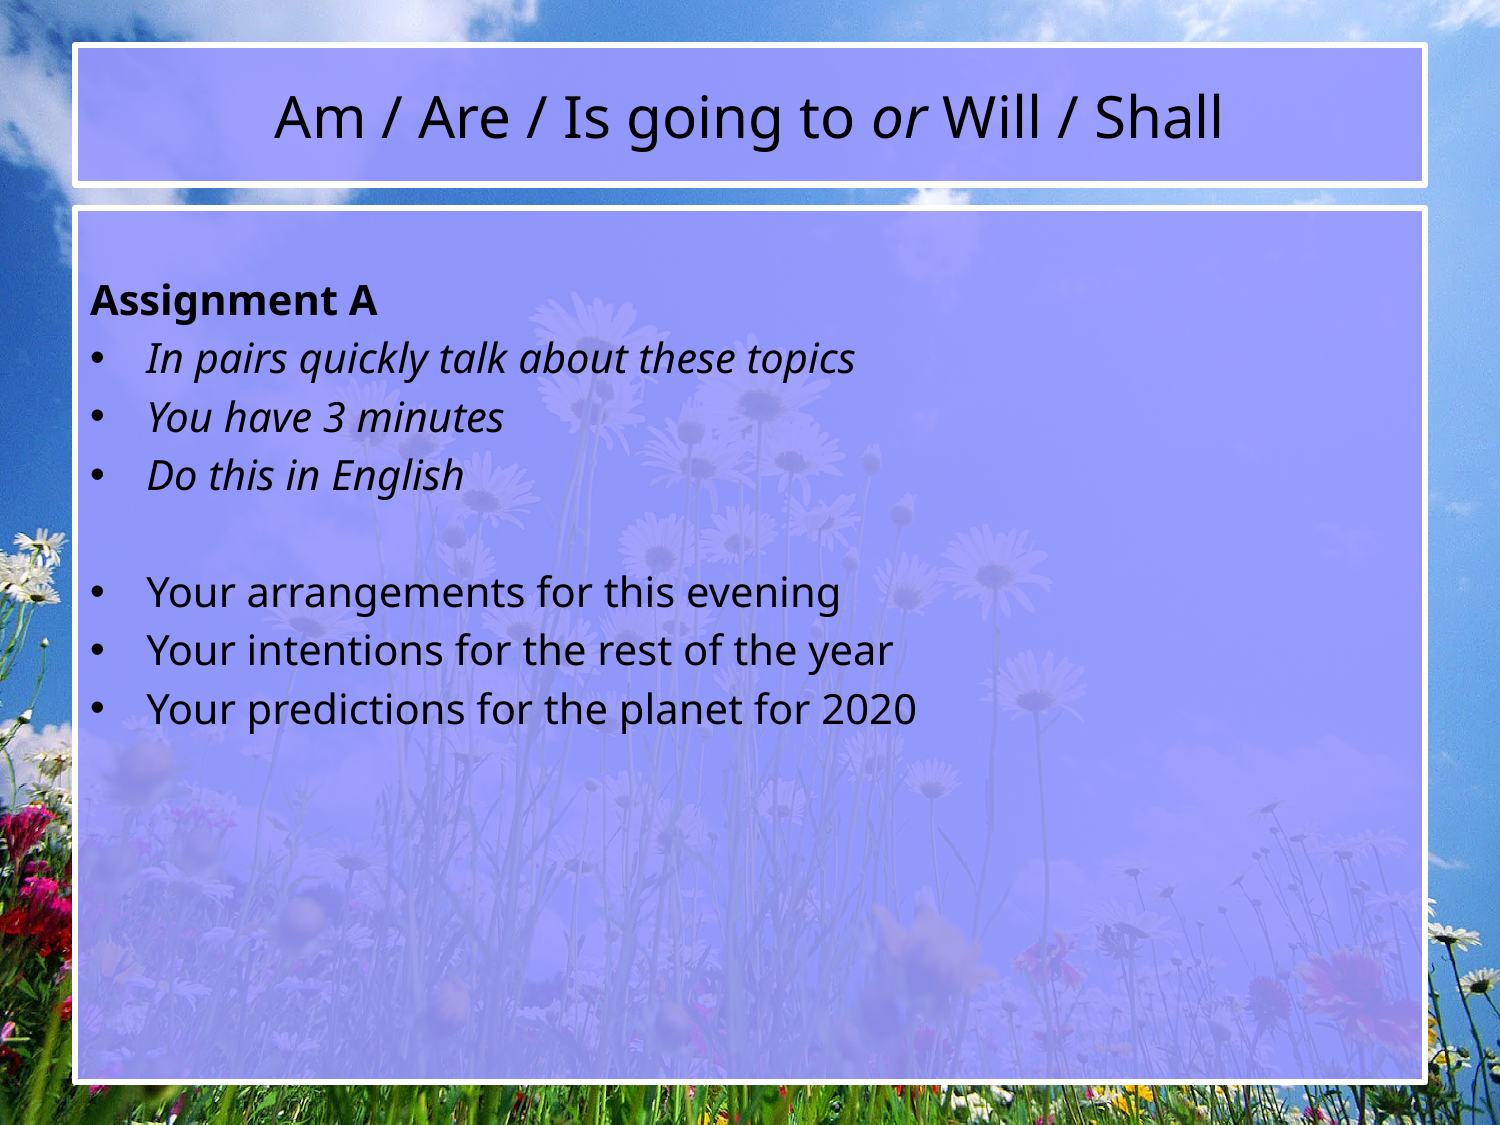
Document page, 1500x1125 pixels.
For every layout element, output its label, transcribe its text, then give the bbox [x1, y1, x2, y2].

picture [0, 0, 1500, 1125]
list Assignment A In pairs quickly talk about these topics You have 3 minutes Do this in English Your arrangements for this evening Your intentions for the rest of the year Your predictions for the planet for 2020 [72, 205, 1428, 1085]
title Am / Are / Is going to or Will / Shall [72, 42, 1428, 188]
